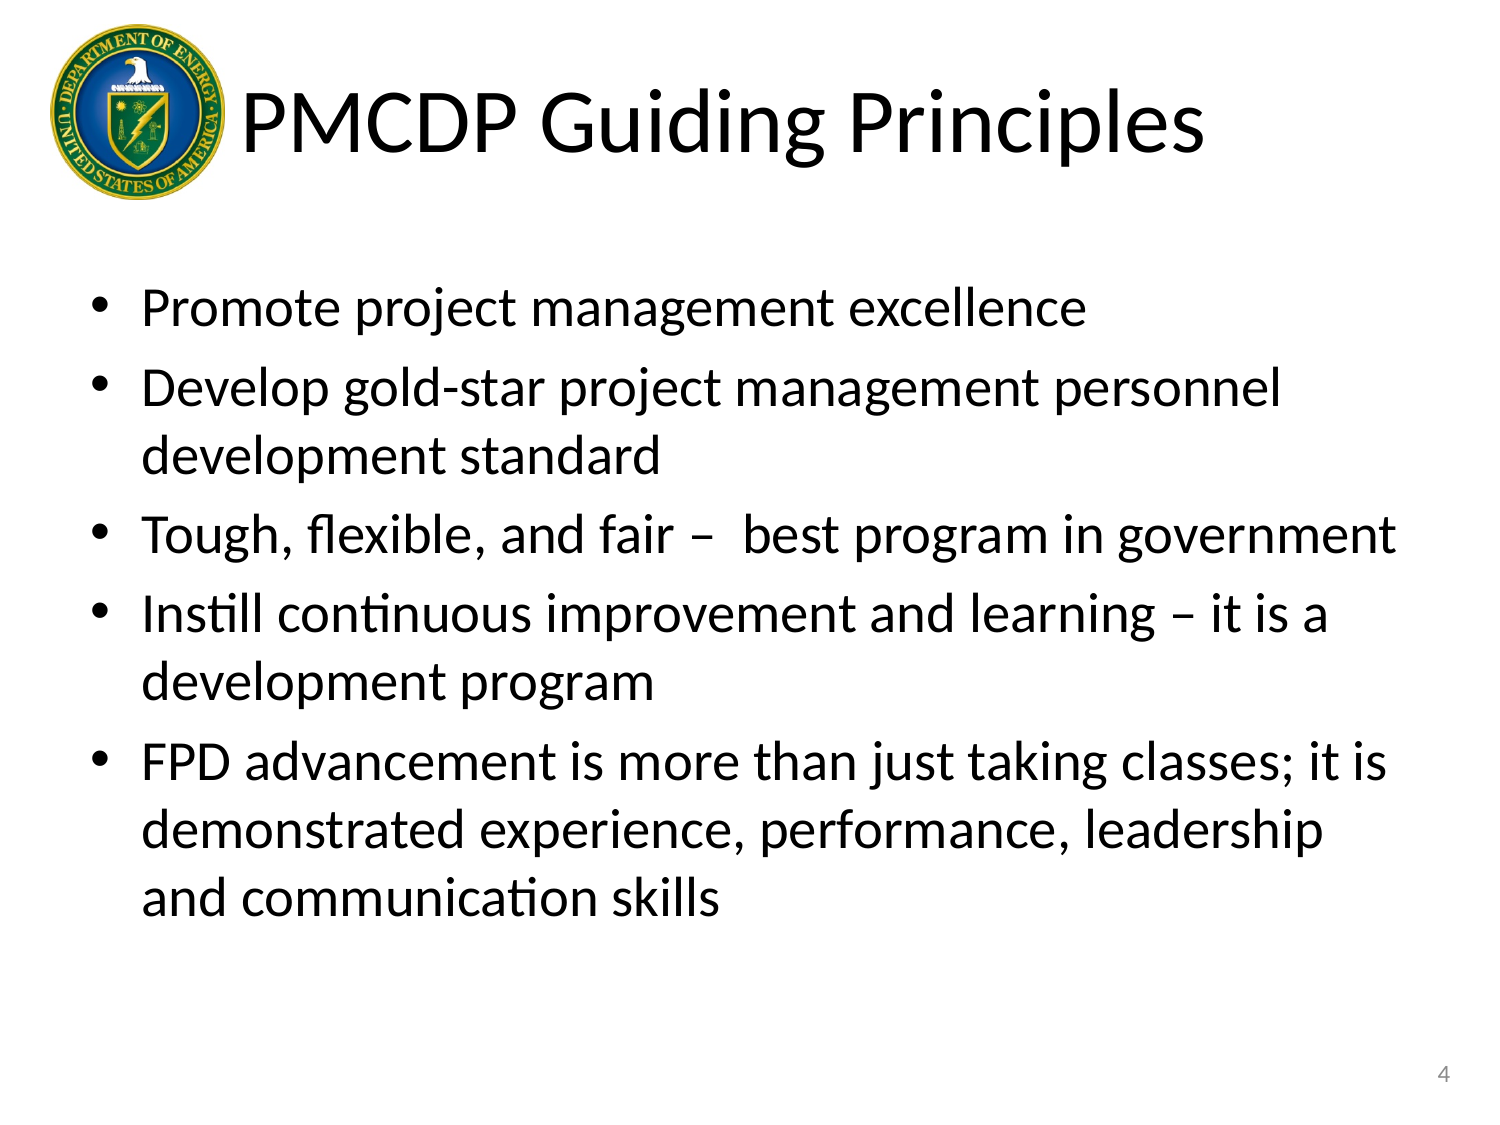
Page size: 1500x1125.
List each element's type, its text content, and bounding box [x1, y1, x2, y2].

picture [50, 24, 225, 200]
title PMCDP Guiding Principles [225, 45, 1425, 188]
list Promote project management excellence Develop gold-star project management personnel development standard Tough, flexible, and fair – best program in government Instill continuous improvement and learning – it is a development program FPD advancement is more than just taking classes; it is demonstrated experience, performance, leadership and communication skills [75, 262, 1425, 1005]
slide_number 4 [1115, 1042, 1466, 1103]
